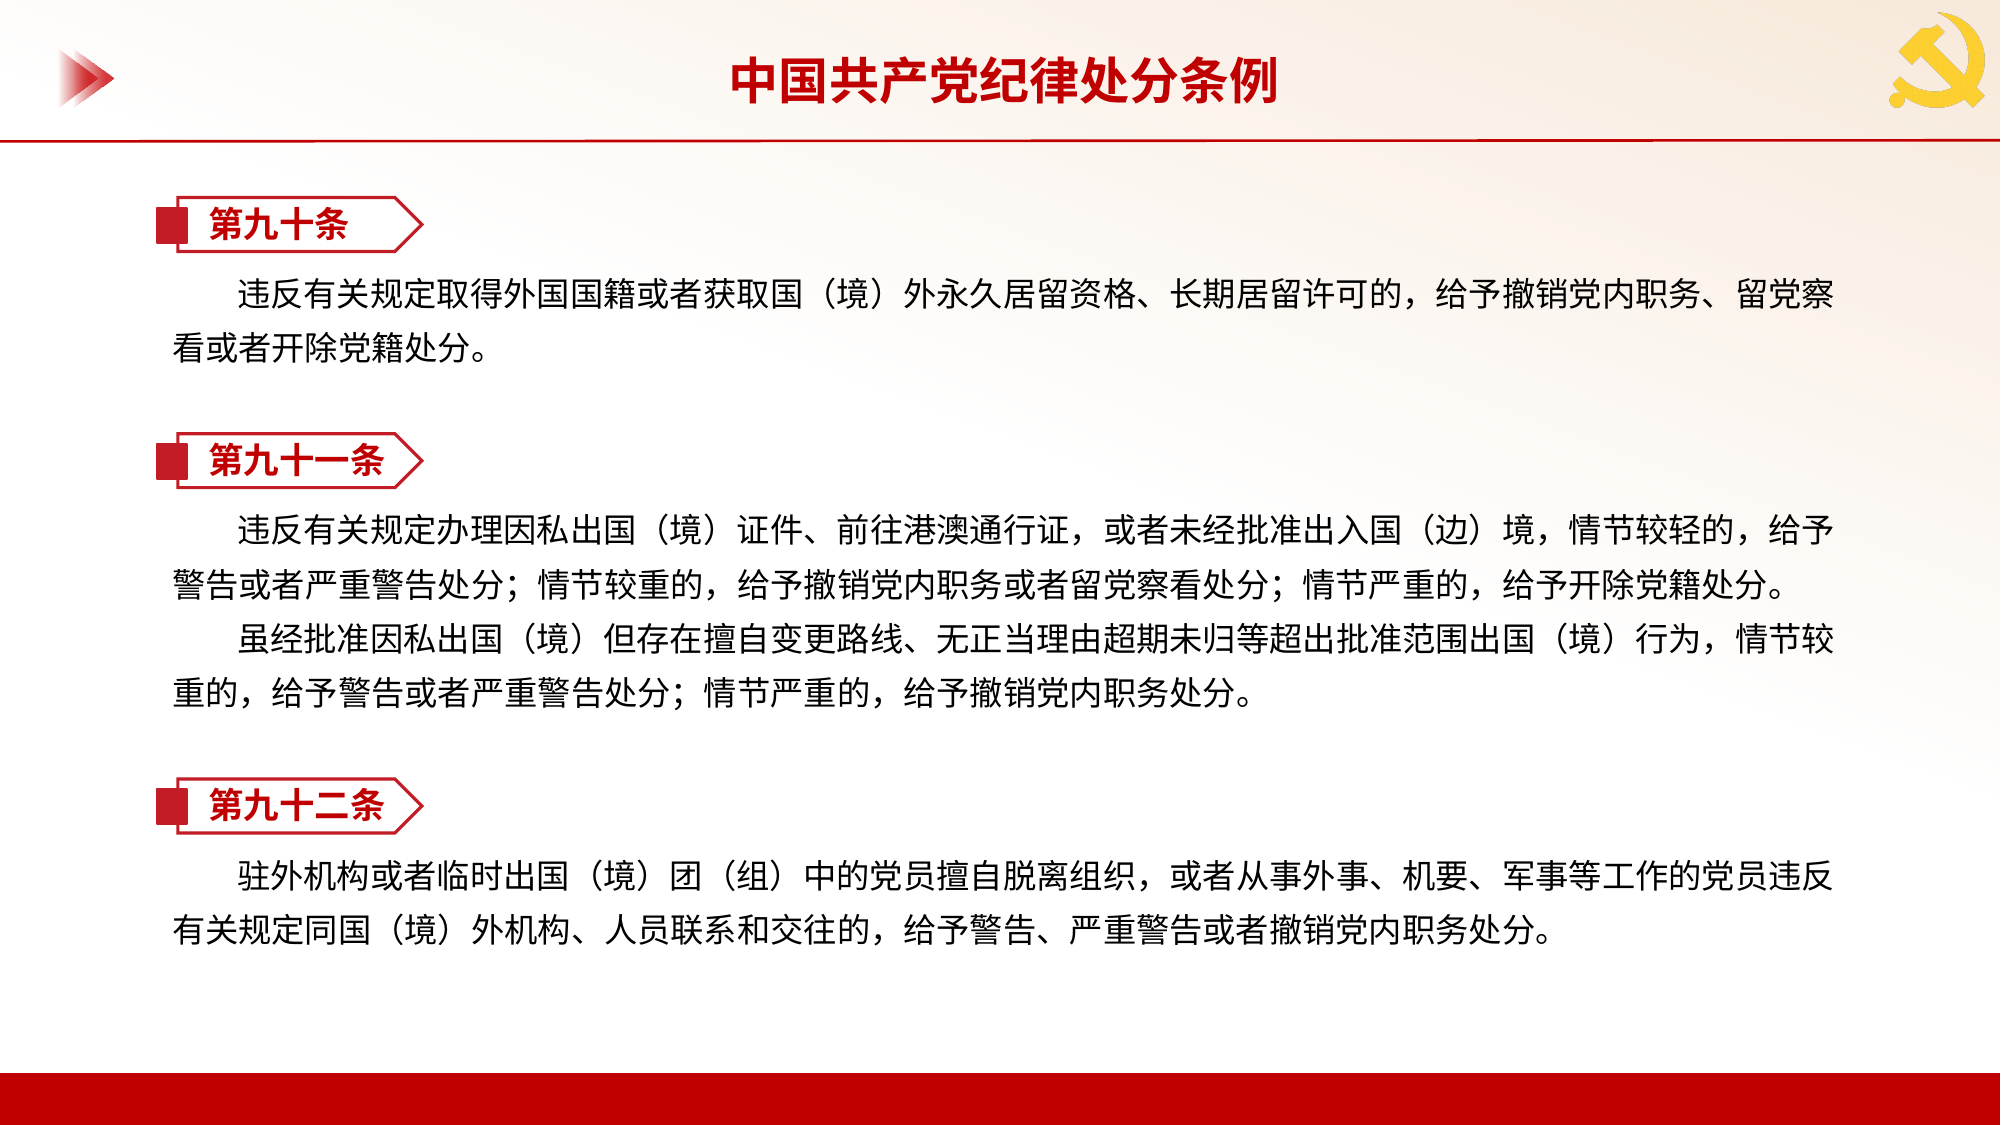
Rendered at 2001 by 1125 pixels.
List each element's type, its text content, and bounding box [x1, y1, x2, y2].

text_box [156, 775, 422, 834]
text_box [0, 1072, 2000, 1125]
text_box 违反有关规定取得外国国籍或者获取国（境）外永久居留资格、长期居留许可的，给予撤销党内职务、留党察看或者开除党籍处分。 [157, 251, 1850, 334]
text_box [156, 430, 422, 489]
text_box 驻外机构或者临时出国（境）团（组）中的党员擅自脱离组织，或者从事外事、机要、军事等工作的党员违反有关规定同国（境）外机构、人员联系和交往的，给予警告、严重警告或者撤销党内职务处分。 [157, 833, 1850, 915]
text_box 中国共产党纪律处分条例 [303, 29, 1705, 117]
picture [1889, 12, 1985, 108]
text_box 违反有关规定办理因私出国（境）证件、前往港澳通行证，或者未经批准出入国（边）境，情节较轻的，给予警告或者严重警告处分；情节较重的，给予撤销党内职务或者留党察看处分；情节严重的，给予开除党籍处分。 虽经批准因私出国（境）但存在擅自变更路线、无正当理由超期未归等超出批准范围出国（境）行为，情节较重的，给予警告或者严重警告处分；情节严重的，给予撤销党内职务处分。 [157, 487, 1850, 570]
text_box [156, 194, 422, 253]
